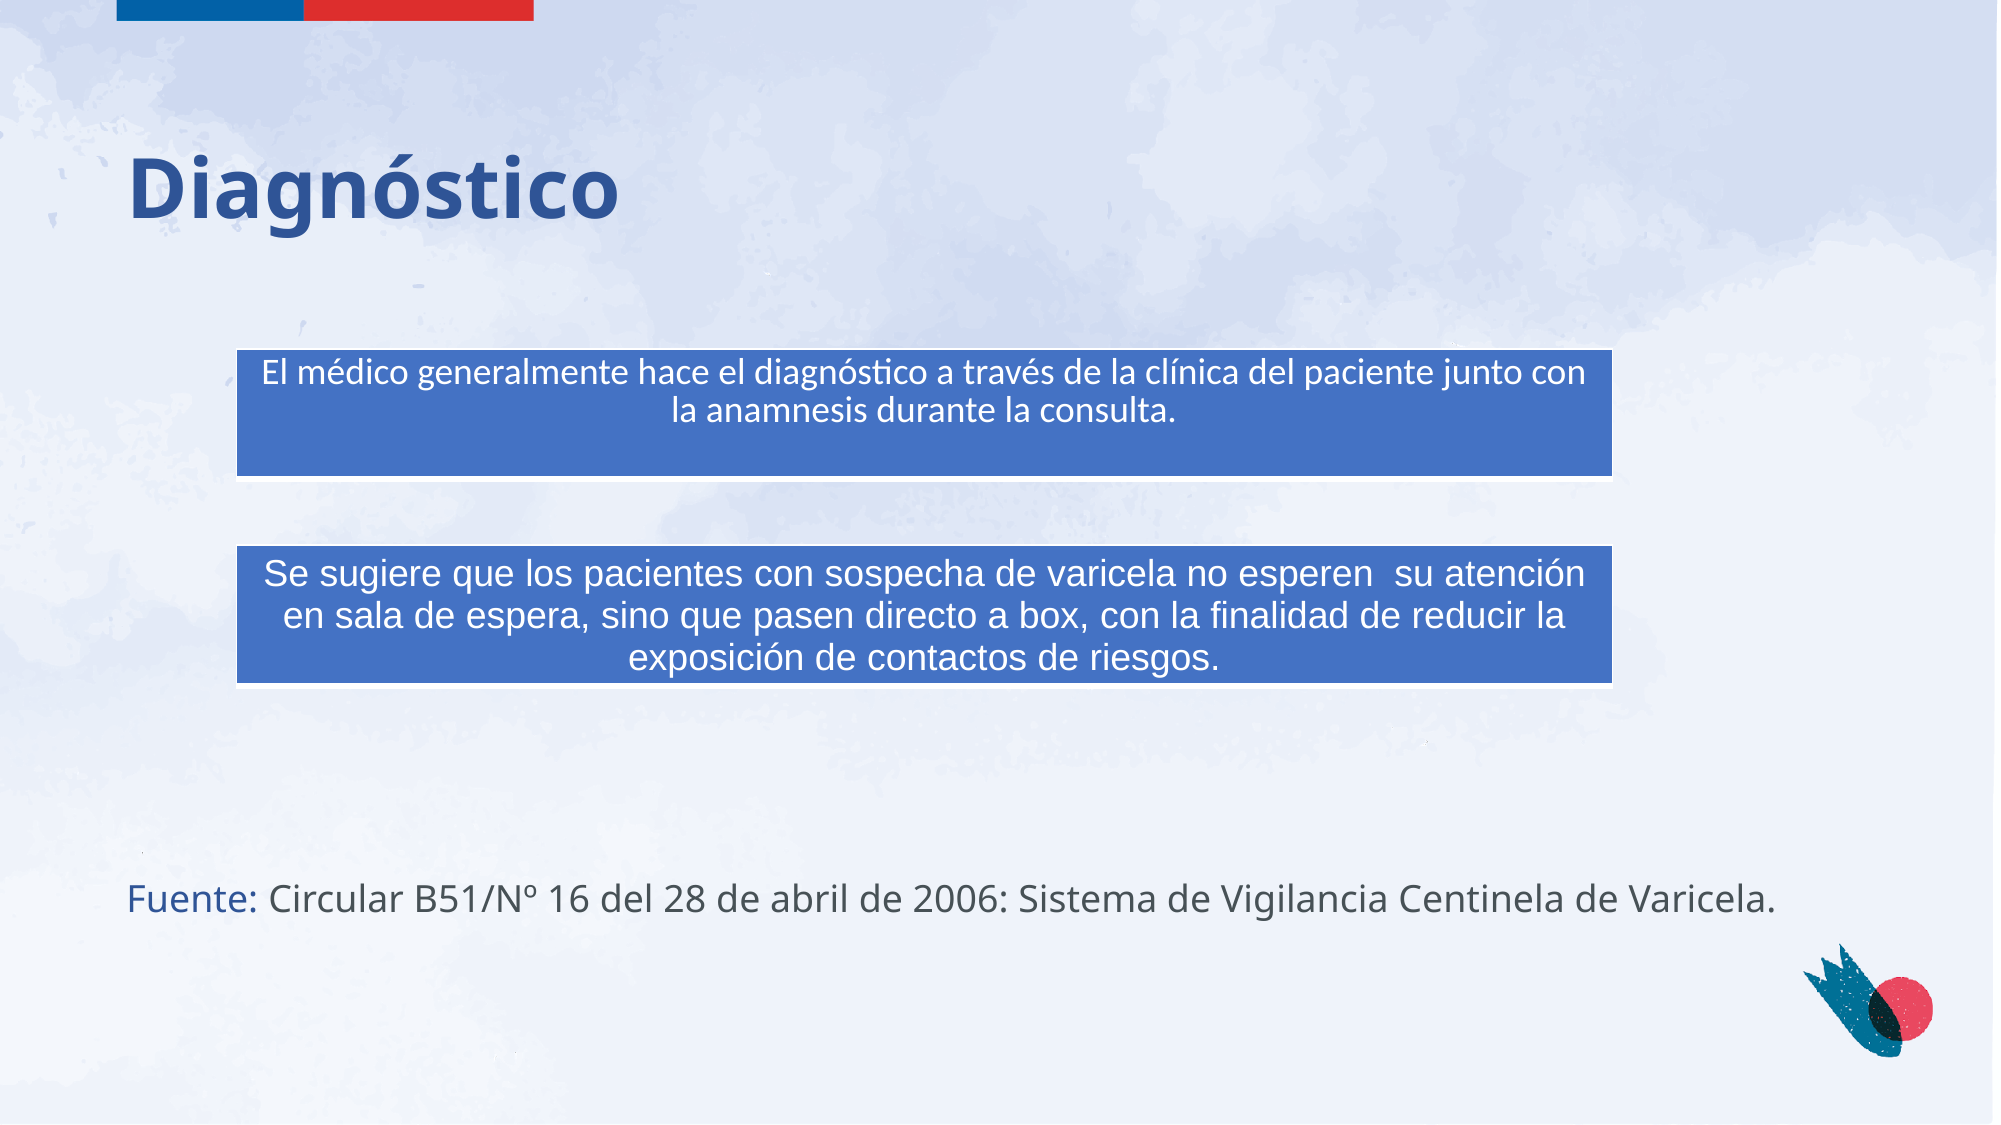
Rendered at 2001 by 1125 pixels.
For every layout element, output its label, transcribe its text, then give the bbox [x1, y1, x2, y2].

table_header Se sugiere que los pacientes con sospecha de varicela no esperen su atención en sala de espera, sino que pasen directo a box, con la finalidad de reducir la exposición de contactos de riesgos. [237, 546, 1612, 683]
list Fuente: Circular B51/Nº 16 del 28 de abril de 2006: Sistema de Vigilancia Centinela de Varicela. [111, 872, 1889, 926]
table_header El médico generalmente hace el diagnóstico a través de la clínica del paciente junto con la anamnesis durante la consulta. [237, 350, 1612, 476]
title Diagnóstico [111, 138, 1889, 245]
picture [0, 0, 2001, 1125]
